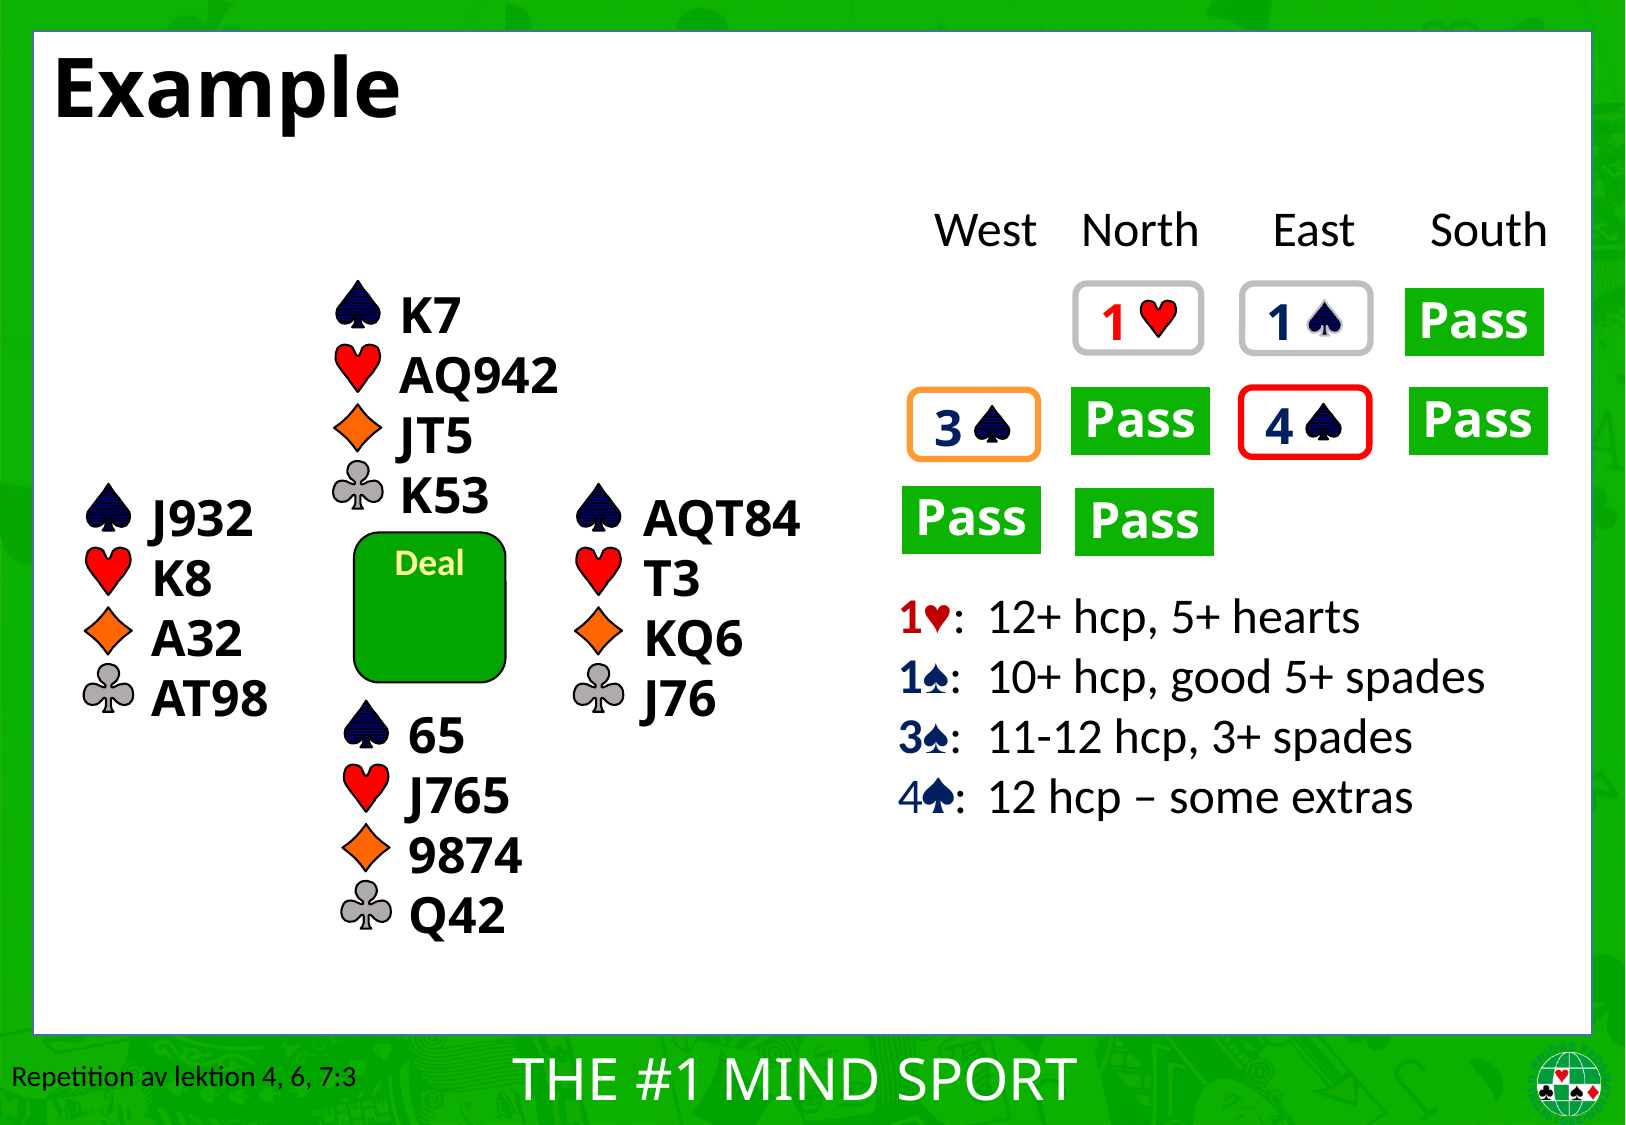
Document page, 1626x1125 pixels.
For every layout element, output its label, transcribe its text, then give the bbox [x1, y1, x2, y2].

title Example [36, 38, 616, 144]
text_box West North East South [919, 198, 1625, 314]
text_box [1242, 283, 1371, 353]
text_box Pass [1409, 387, 1548, 455]
text_box 1♥: 12+ hcp, 5+ hearts 1♠: 10+ hcp, good 5+ spades 3♠: 11-12 hcp, 3+ spades 4: 12 hcp – some extras [882, 576, 1534, 832]
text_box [333, 275, 582, 534]
text_box Deal [352, 534, 507, 684]
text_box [1075, 283, 1202, 353]
text_box Pass [902, 486, 1041, 554]
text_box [573, 478, 827, 737]
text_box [1241, 387, 1370, 457]
picture [0, 0, 1626, 1125]
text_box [909, 389, 1039, 460]
text_box Pass [1405, 288, 1544, 356]
text_box Pass [1075, 488, 1214, 556]
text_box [341, 695, 546, 954]
text_box Pass [1071, 387, 1210, 455]
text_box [83, 478, 293, 737]
